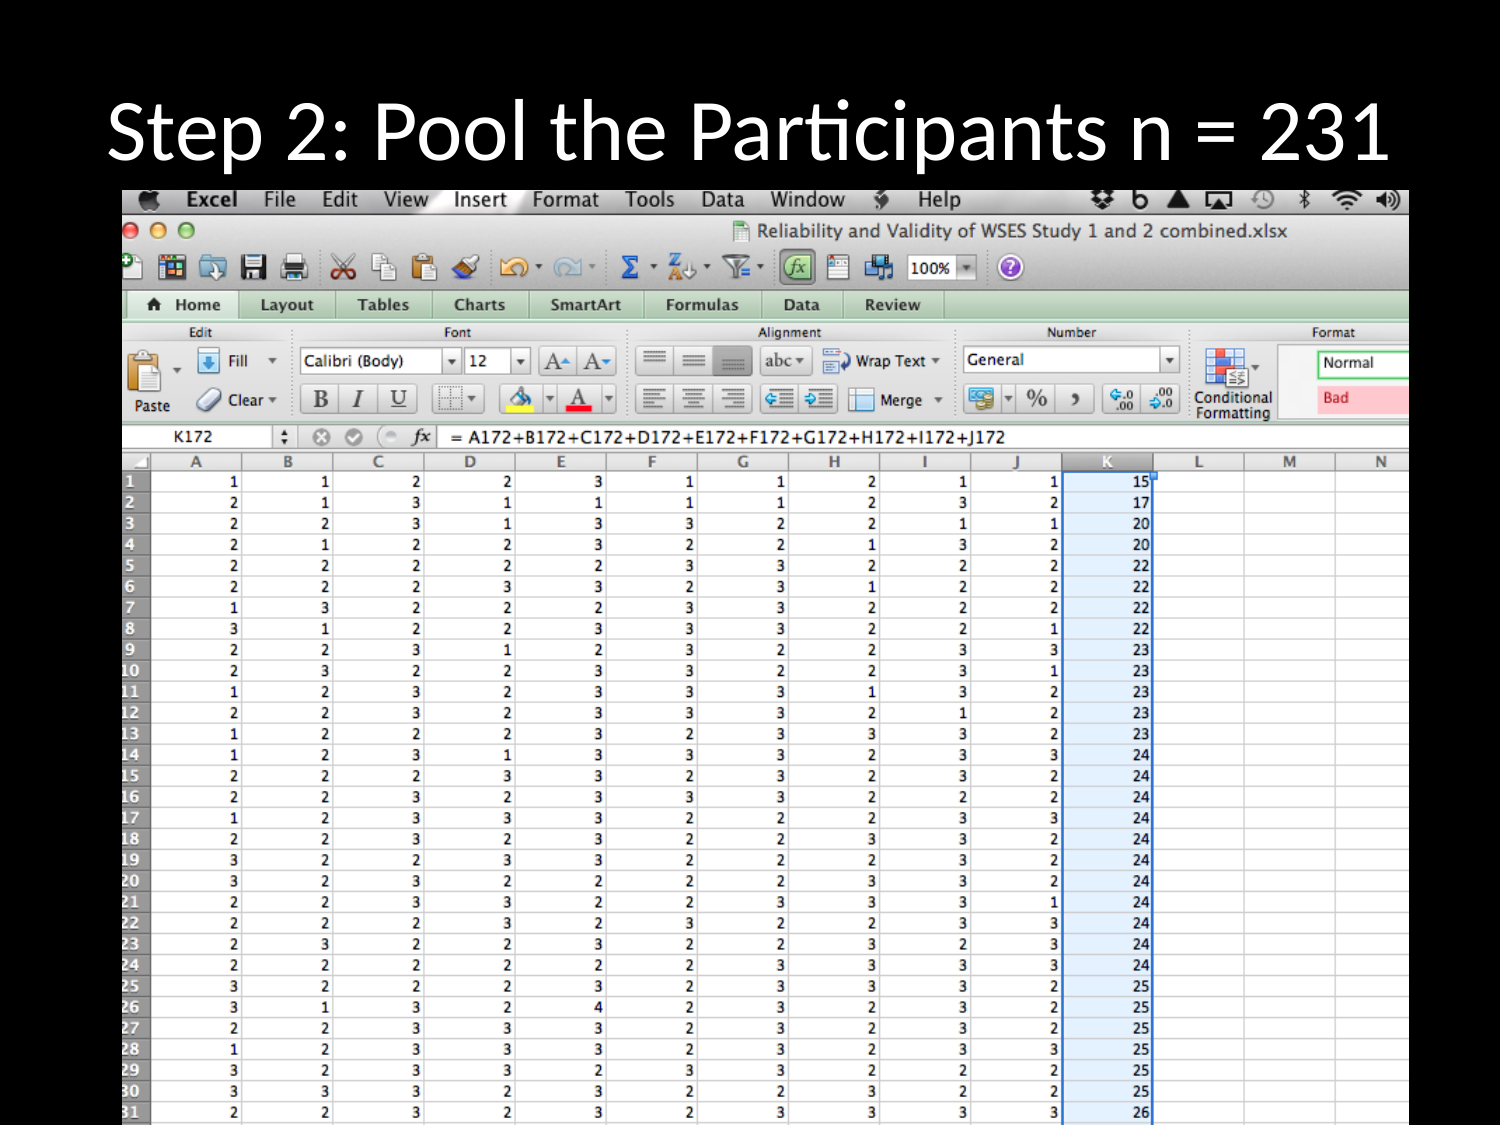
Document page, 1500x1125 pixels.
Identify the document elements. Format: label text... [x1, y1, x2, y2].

title Step 2: Pool the Participants n = 231 [75, 45, 1425, 233]
picture [122, 190, 1409, 1125]
